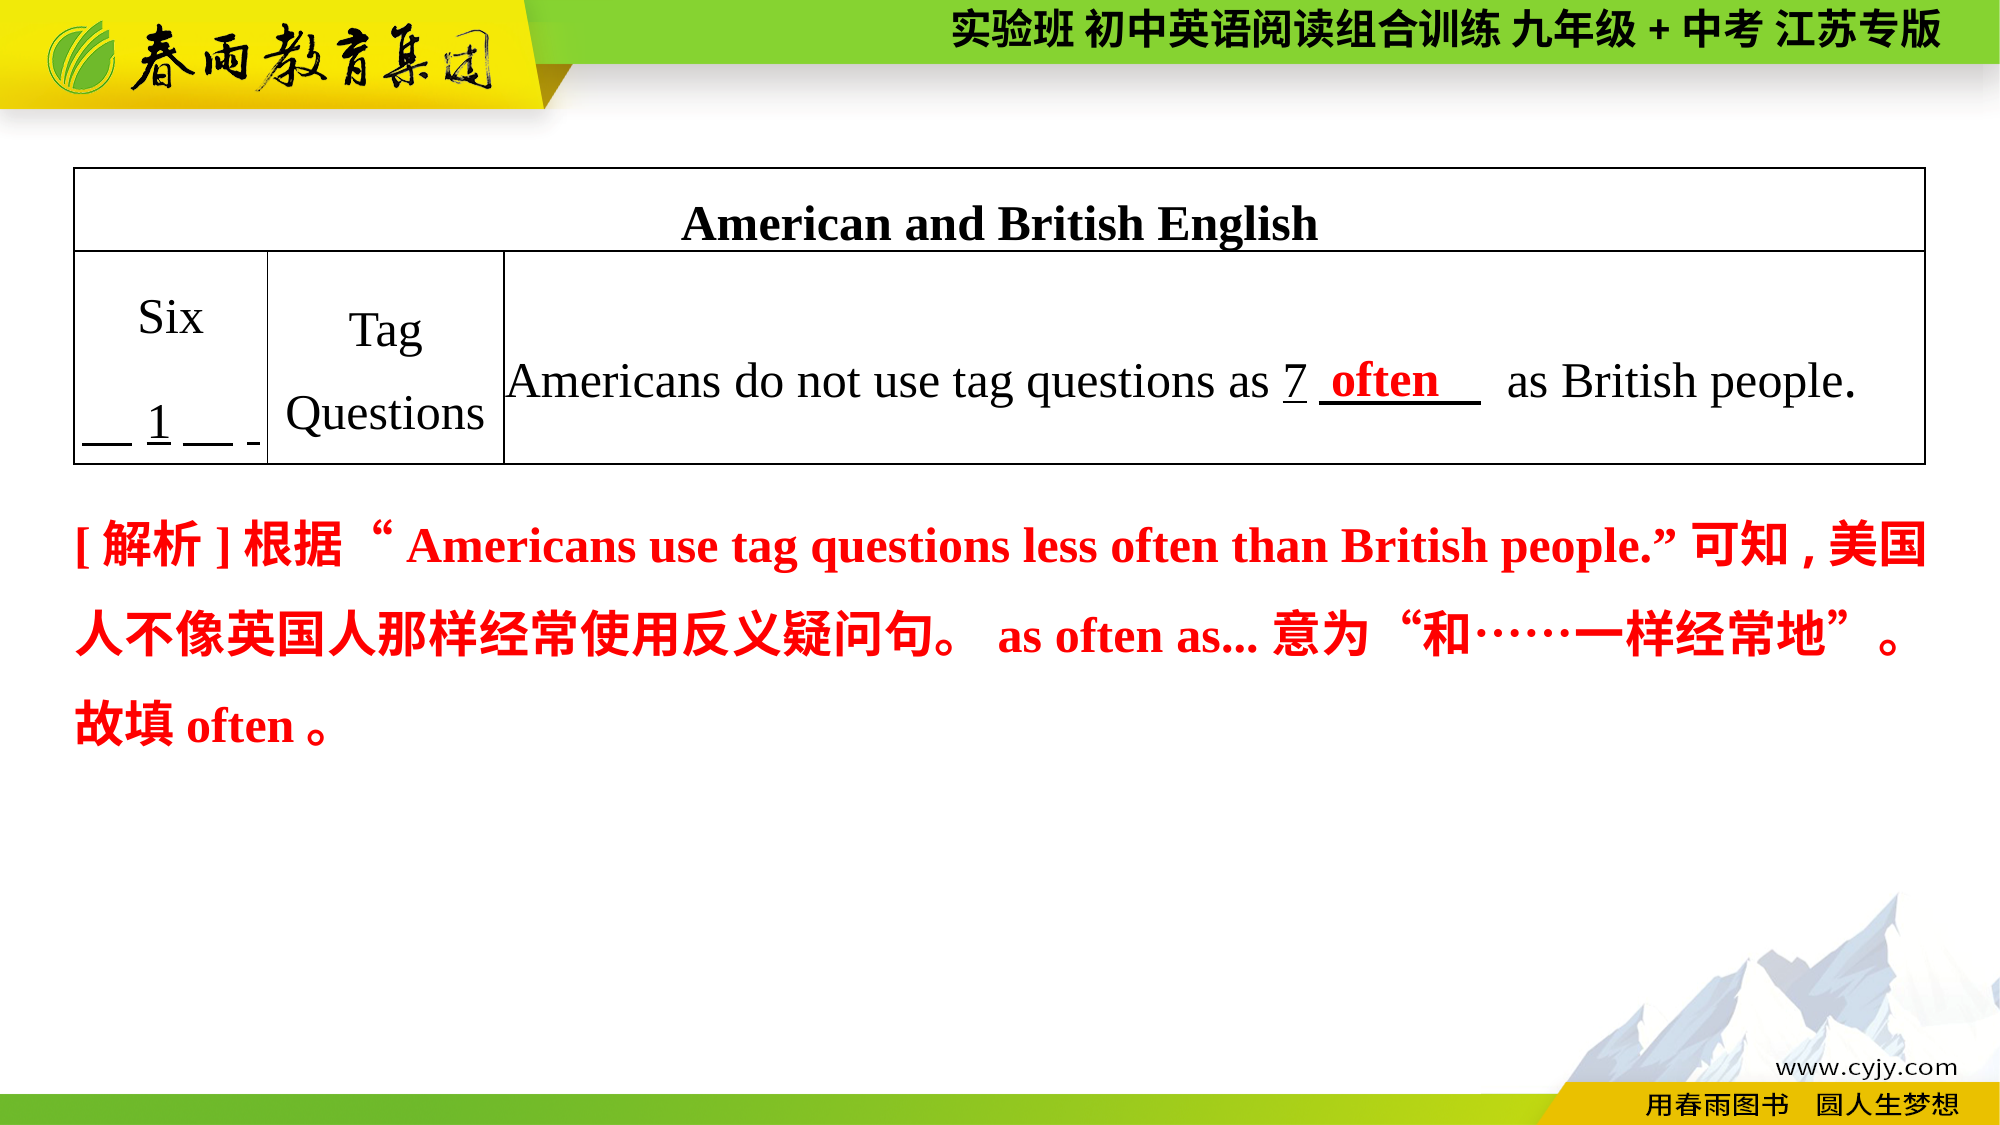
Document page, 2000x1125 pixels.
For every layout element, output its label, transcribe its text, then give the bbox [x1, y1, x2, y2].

table_header American and British English [75, 169, 1924, 250]
text_box often [1316, 338, 1455, 414]
table_cell Tag Questions [268, 252, 503, 463]
list [解析]根据“Americans use tag questions less often than British people.”可知,美国人不像英国人那样经常使用反义疑问句。as often as...意为“和……一样经常地”。故填often。 [59, 475, 1944, 763]
table_cell Americans do not use tag questions as 7 as British people. [505, 252, 1924, 463]
table_cell Six 1 . [75, 252, 267, 463]
picture [0, 0, 2000, 1125]
